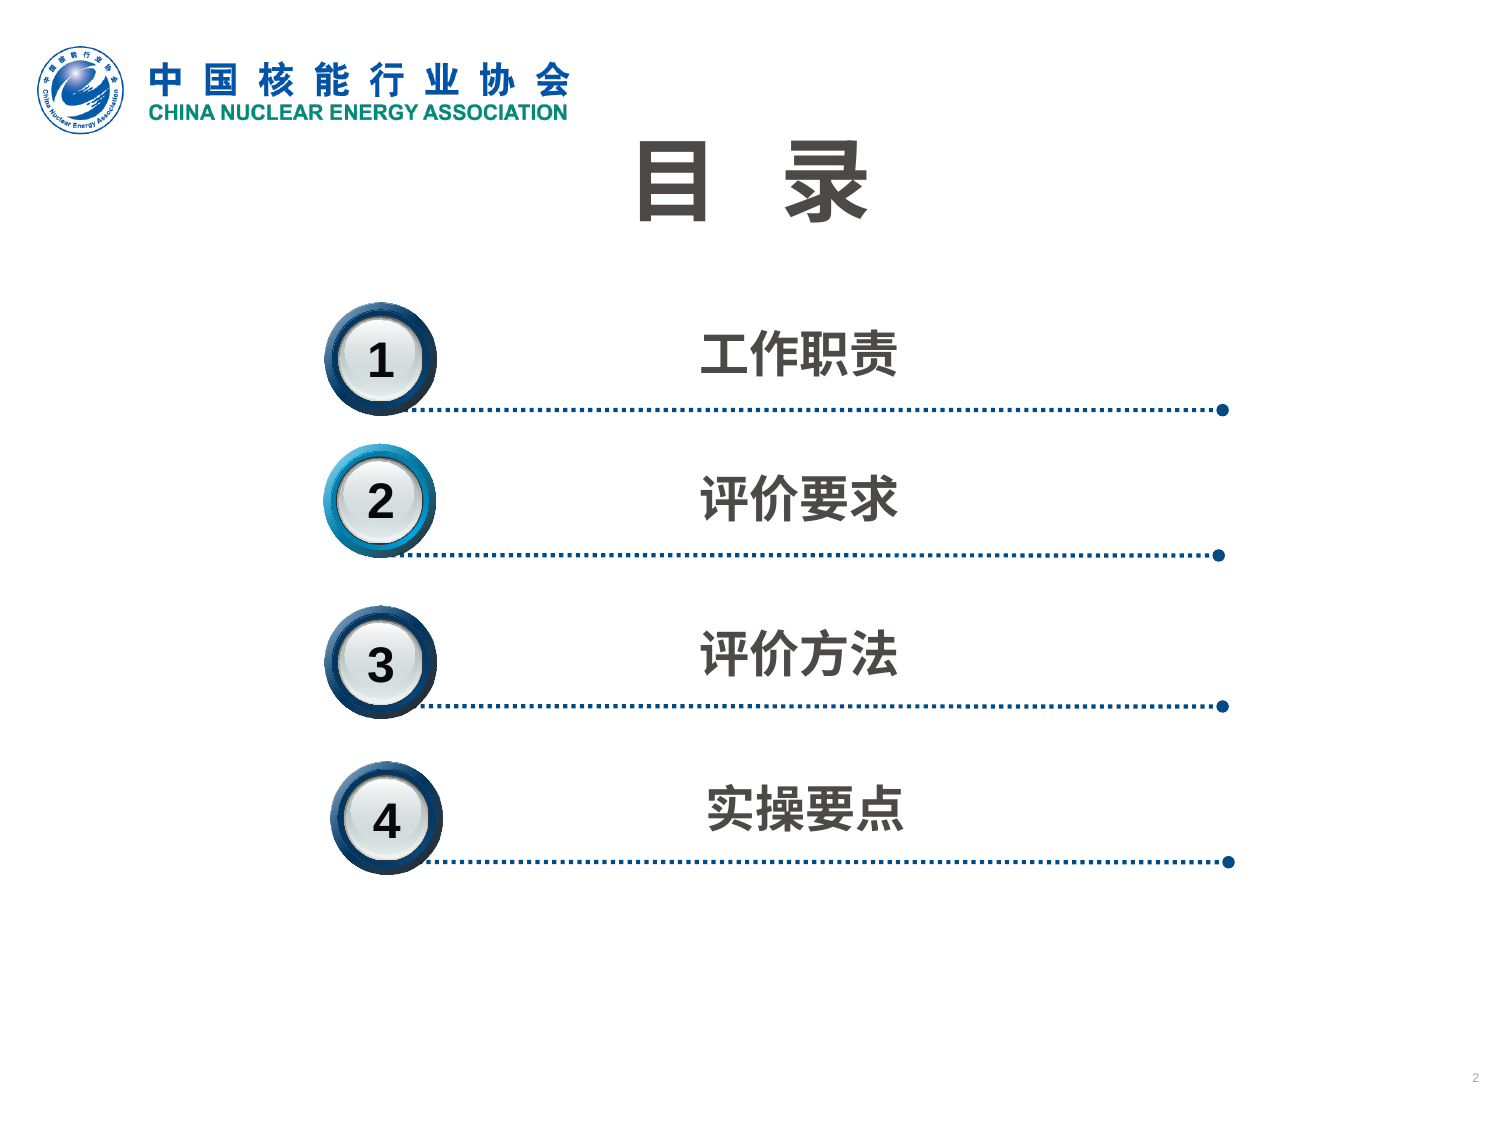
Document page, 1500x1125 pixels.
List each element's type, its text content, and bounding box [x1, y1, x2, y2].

text_box 评价方法 [441, 614, 1163, 690]
text_box [1214, 700, 1229, 713]
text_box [324, 605, 437, 719]
text_box [1214, 403, 1229, 417]
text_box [330, 761, 443, 875]
text_box 目 录 [478, 115, 1022, 241]
text_box [1210, 549, 1225, 562]
text_box 评价要求 [440, 459, 1163, 535]
text_box 实操要点 [447, 770, 1169, 846]
slide_number 2 [1144, 1047, 1495, 1107]
picture [32, 42, 573, 138]
text_box 工作职责 [441, 315, 1163, 390]
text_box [324, 302, 437, 416]
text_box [323, 443, 436, 558]
text_box [1220, 856, 1235, 869]
